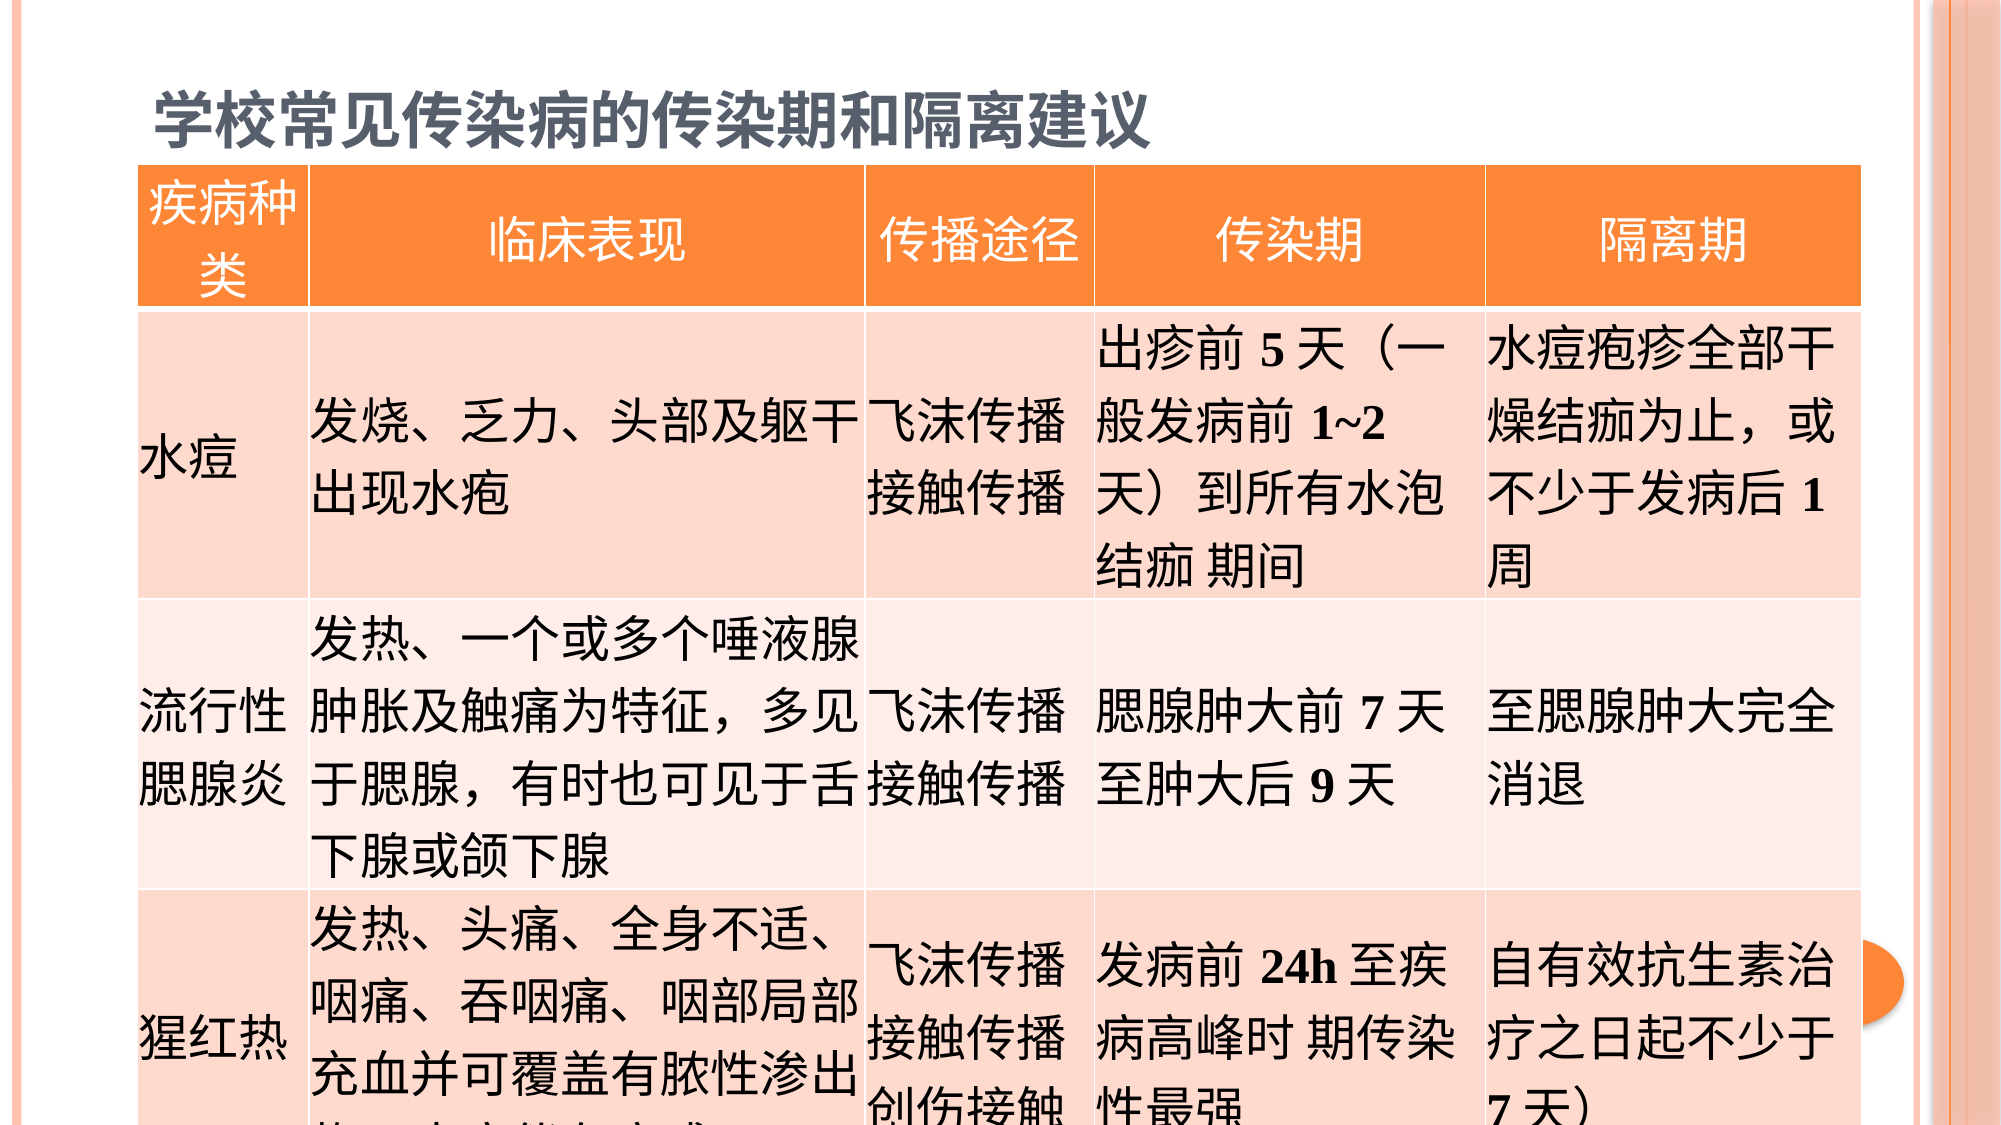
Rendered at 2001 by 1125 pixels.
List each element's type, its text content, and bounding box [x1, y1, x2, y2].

table_cell 自有效抗生素治疗之日起不少于7天） [1486, 890, 1861, 1125]
table_header 临床表现 [310, 165, 864, 306]
table_header 隔离期 [1486, 165, 1861, 306]
table_cell 飞沫传播 接触传播 创伤接触 [866, 890, 1094, 1125]
table_cell 水痘疱疹全部干燥结痂为止，或不少于发病后1周 [1486, 312, 1861, 598]
table_cell 水痘 [138, 312, 308, 598]
table_cell 猩红热 [138, 890, 308, 1125]
table_cell 发热、头痛、全身不适、 咽痛、吞咽痛、咽部局部充血并可覆盖有脓性渗出物、皮疹伴有痒感 [310, 890, 864, 1125]
table_header 传染期 [1095, 165, 1485, 306]
table_cell 发病前24h至疾病高峰时 期传染性最强 [1095, 890, 1485, 1125]
table_cell 发烧、乏力、头部及躯干出现水疱 [310, 312, 864, 598]
table_cell 飞沬传播 接触传播 [866, 600, 1094, 888]
table_cell 出疹前5天（一般发病前1~2天）到所有水泡结痂 期间 [1095, 312, 1485, 598]
table_header 传播途径 [866, 165, 1094, 306]
table_cell 发热、一个或多个唾液腺肿胀及触痛为特征，多见于腮腺，有时也可见于舌下腺或颌下腺 [310, 600, 864, 888]
table_cell 至腮腺肿大完全消退 [1486, 600, 1861, 888]
table_cell 流行性腮腺炎 [138, 600, 308, 888]
table_header 疾病种类 [138, 165, 308, 306]
table_cell 腮腺肿大前7天至肿大后9天 [1095, 600, 1485, 888]
title 学校常见传染病的传染期和隔离建议 [137, 13, 1863, 163]
table_cell 飞沫传播 接触传播 [866, 312, 1094, 598]
